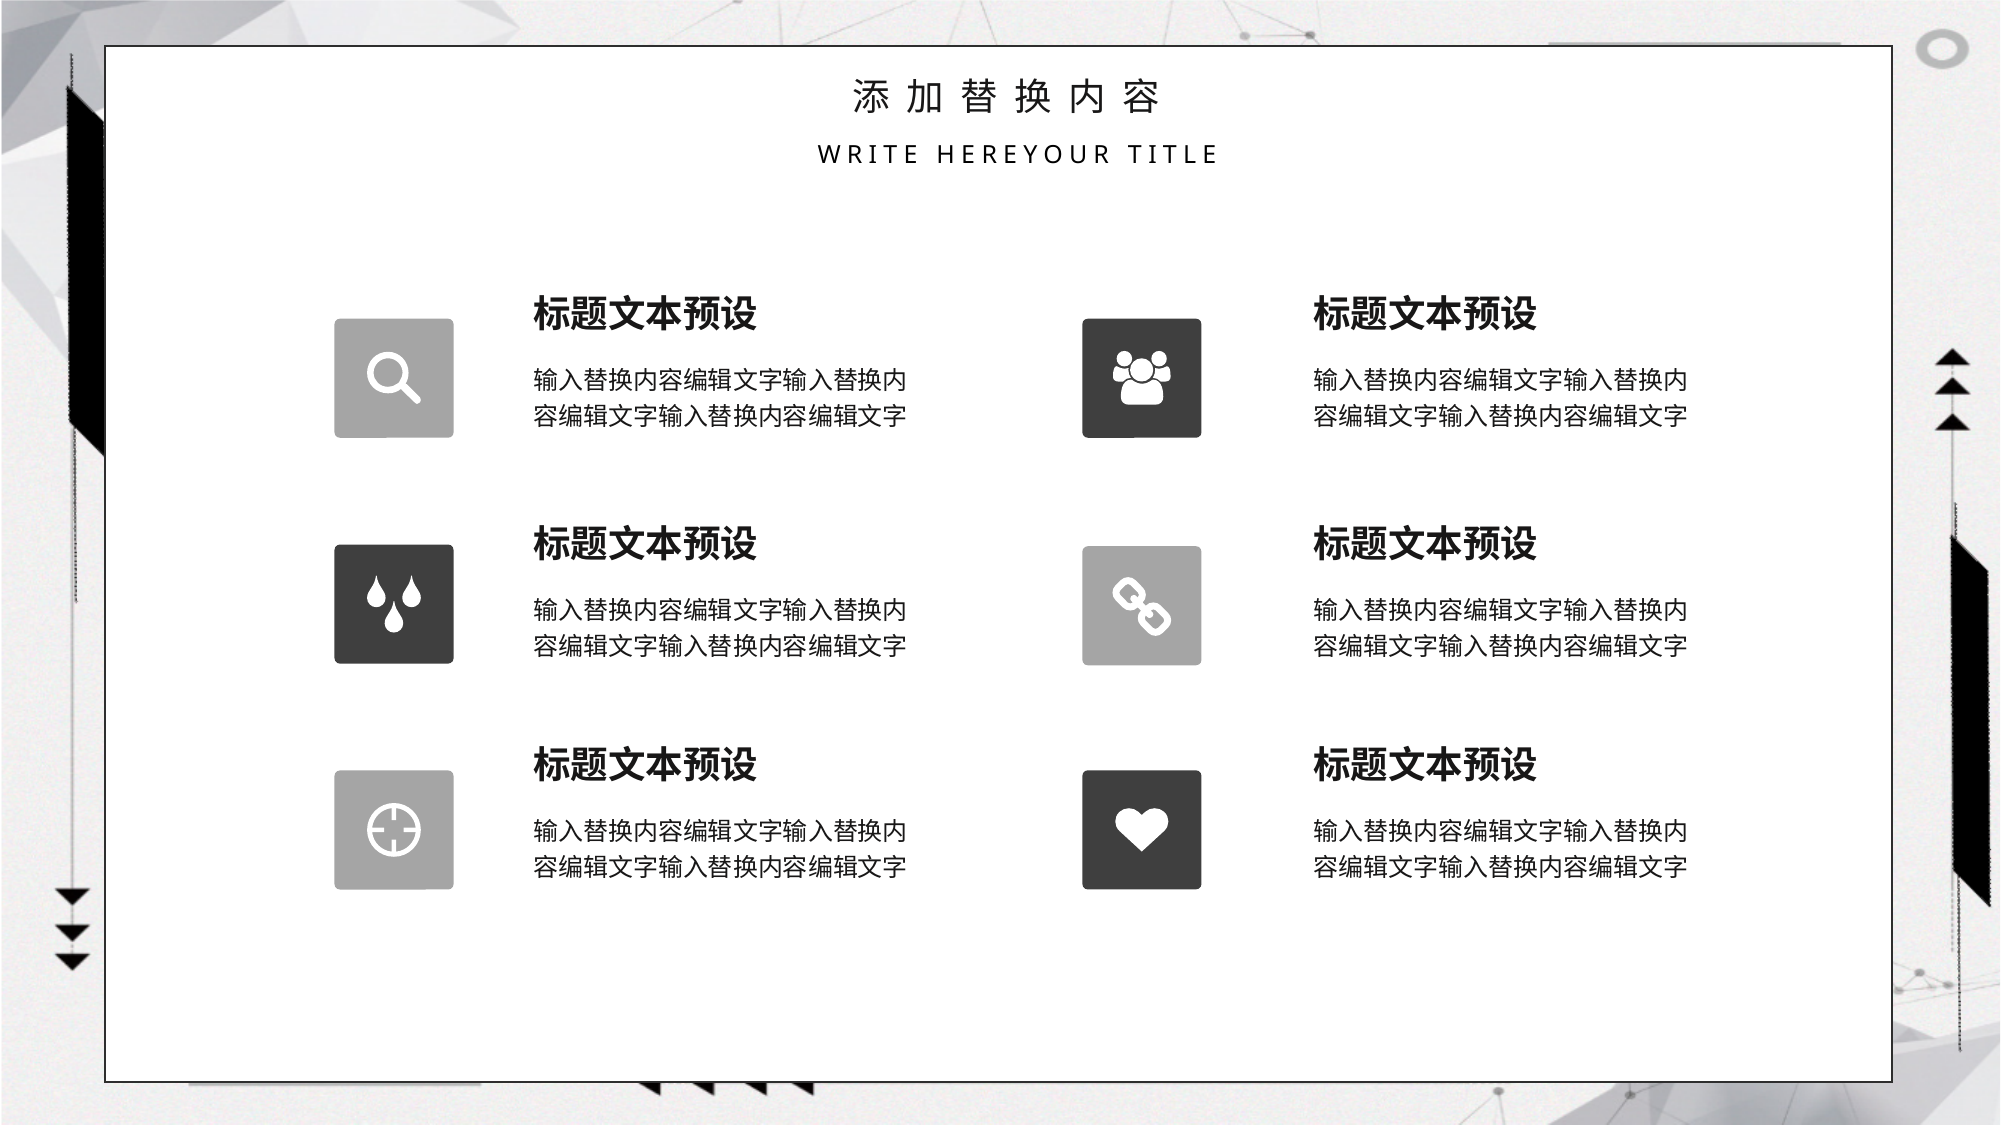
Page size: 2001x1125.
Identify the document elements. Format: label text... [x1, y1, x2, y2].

text_box 标题文本预设 [1298, 733, 1729, 803]
text_box 输入替换内容编辑文字输入替换内容编辑文字输入替换内容编辑文字 [1298, 582, 1719, 691]
text_box 标题文本预设 [518, 282, 949, 351]
text_box 输入替换内容编辑文字输入替换内容编辑文字输入替换内容编辑文字 [1298, 351, 1719, 461]
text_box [1082, 546, 1202, 666]
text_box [334, 544, 454, 664]
text_box 输入替换内容编辑文字输入替换内容编辑文字输入替换内容编辑文字 [518, 803, 939, 912]
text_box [334, 770, 454, 890]
picture [0, 0, 2001, 1125]
text_box 标题文本预设 [518, 733, 949, 803]
text_box 输入替换内容编辑文字输入替换内容编辑文字输入替换内容编辑文字 [518, 582, 939, 691]
text_box 标题文本预设 [1298, 512, 1729, 582]
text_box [1082, 770, 1202, 890]
text_box 输入替换内容编辑文字输入替换内容编辑文字输入替换内容编辑文字 [1298, 803, 1719, 912]
text_box 标题文本预设 [1298, 282, 1729, 351]
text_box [334, 318, 454, 438]
text_box 输入替换内容编辑文字输入替换内容编辑文字输入替换内容编辑文字 [518, 351, 939, 461]
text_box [1082, 318, 1202, 438]
text_box 标题文本预设 [518, 512, 949, 582]
